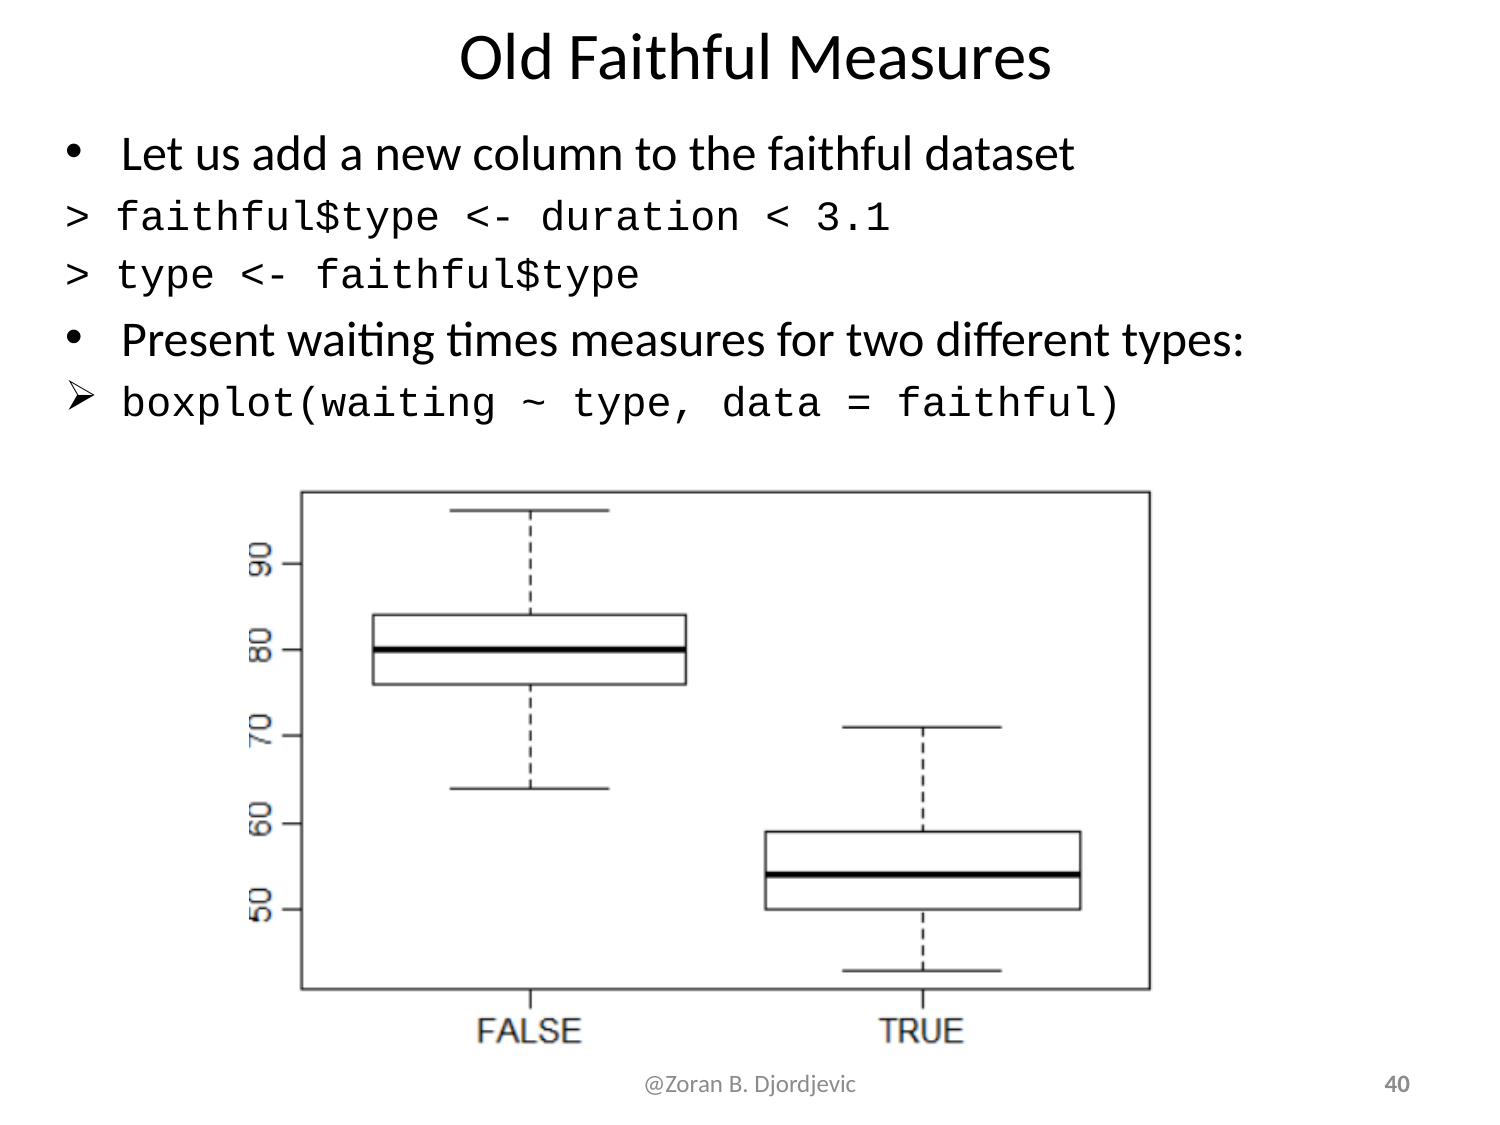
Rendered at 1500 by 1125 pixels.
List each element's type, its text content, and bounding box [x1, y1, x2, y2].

list Let us add a new column to the faithful dataset > faithful$type <- duration < 3.1 > type <- faithful$type Present waiting times measures for two different types: boxplot(waiting ~ type, data = faithful) [50, 112, 1463, 1050]
slide_number 40 [1074, 1062, 1425, 1103]
picture [249, 487, 1163, 1052]
title Old Faithful Measures [50, 2, 1463, 103]
footer @Zoran B. Djordjevic [512, 1062, 988, 1103]
